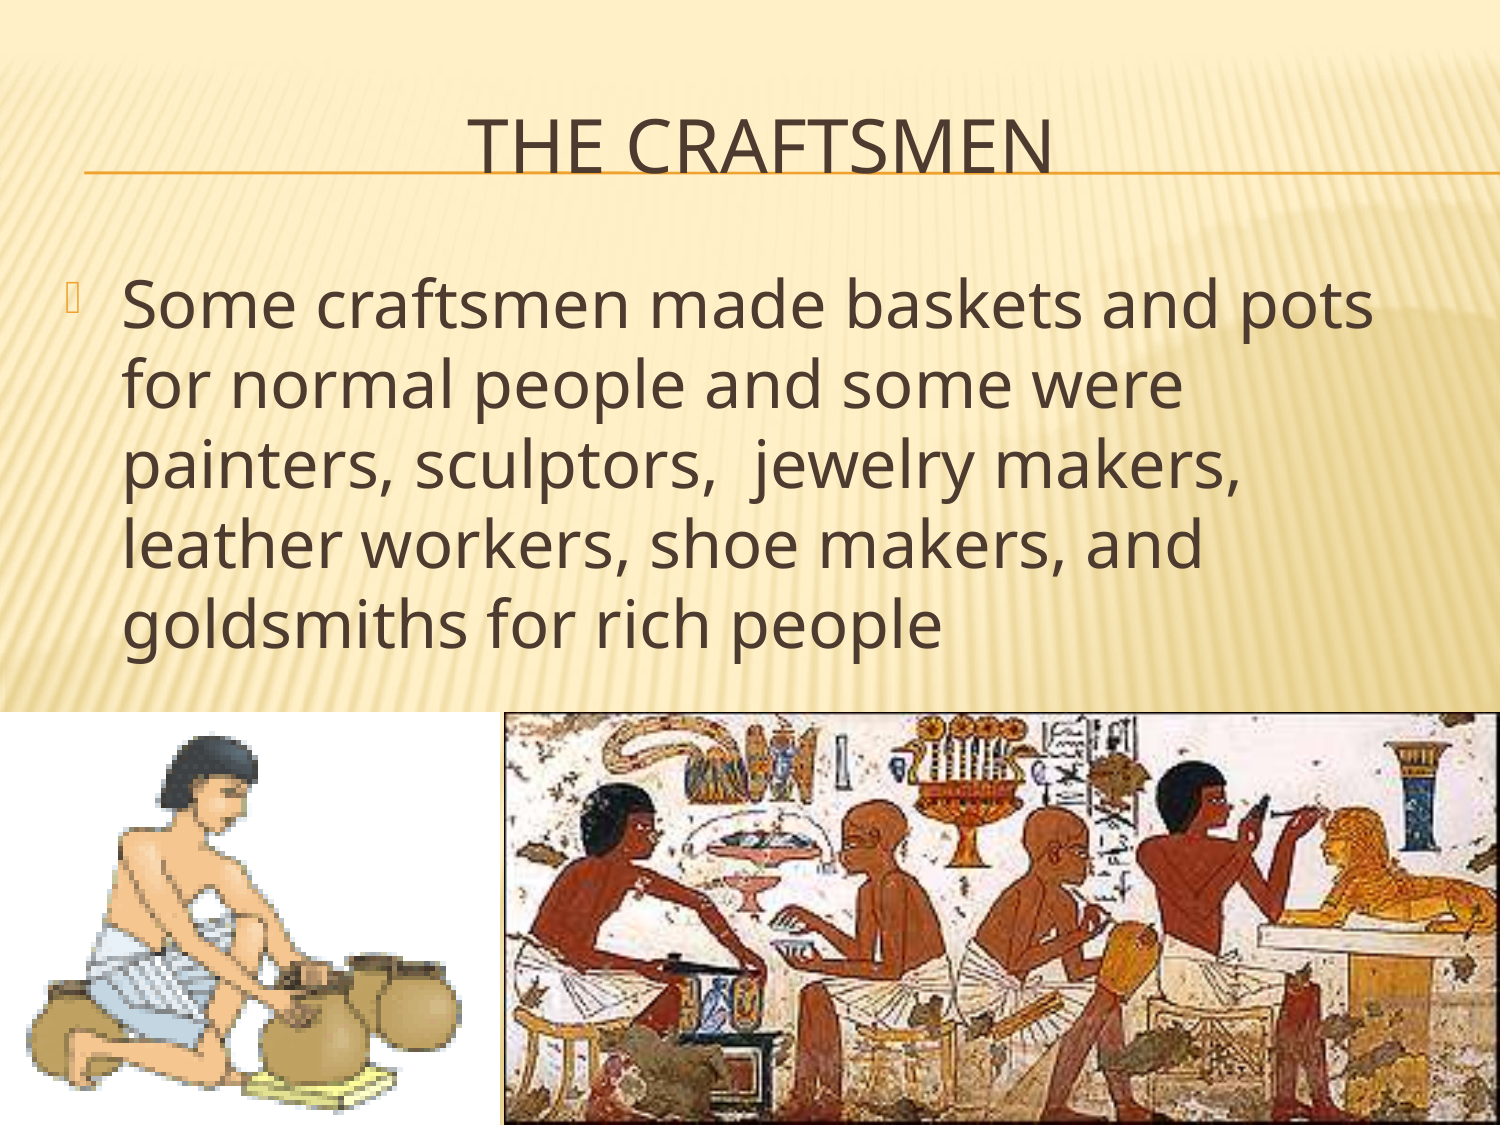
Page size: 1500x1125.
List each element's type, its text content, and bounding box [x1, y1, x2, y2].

picture [0, 712, 501, 1125]
list Some craftsmen made baskets and pots for normal people and some were painters, sculptors, jewelry makers, leather workers, shoe makers, and goldsmiths for rich people [50, 254, 1475, 711]
title The craftsmen [50, 75, 1475, 213]
picture [504, 712, 1500, 1125]
